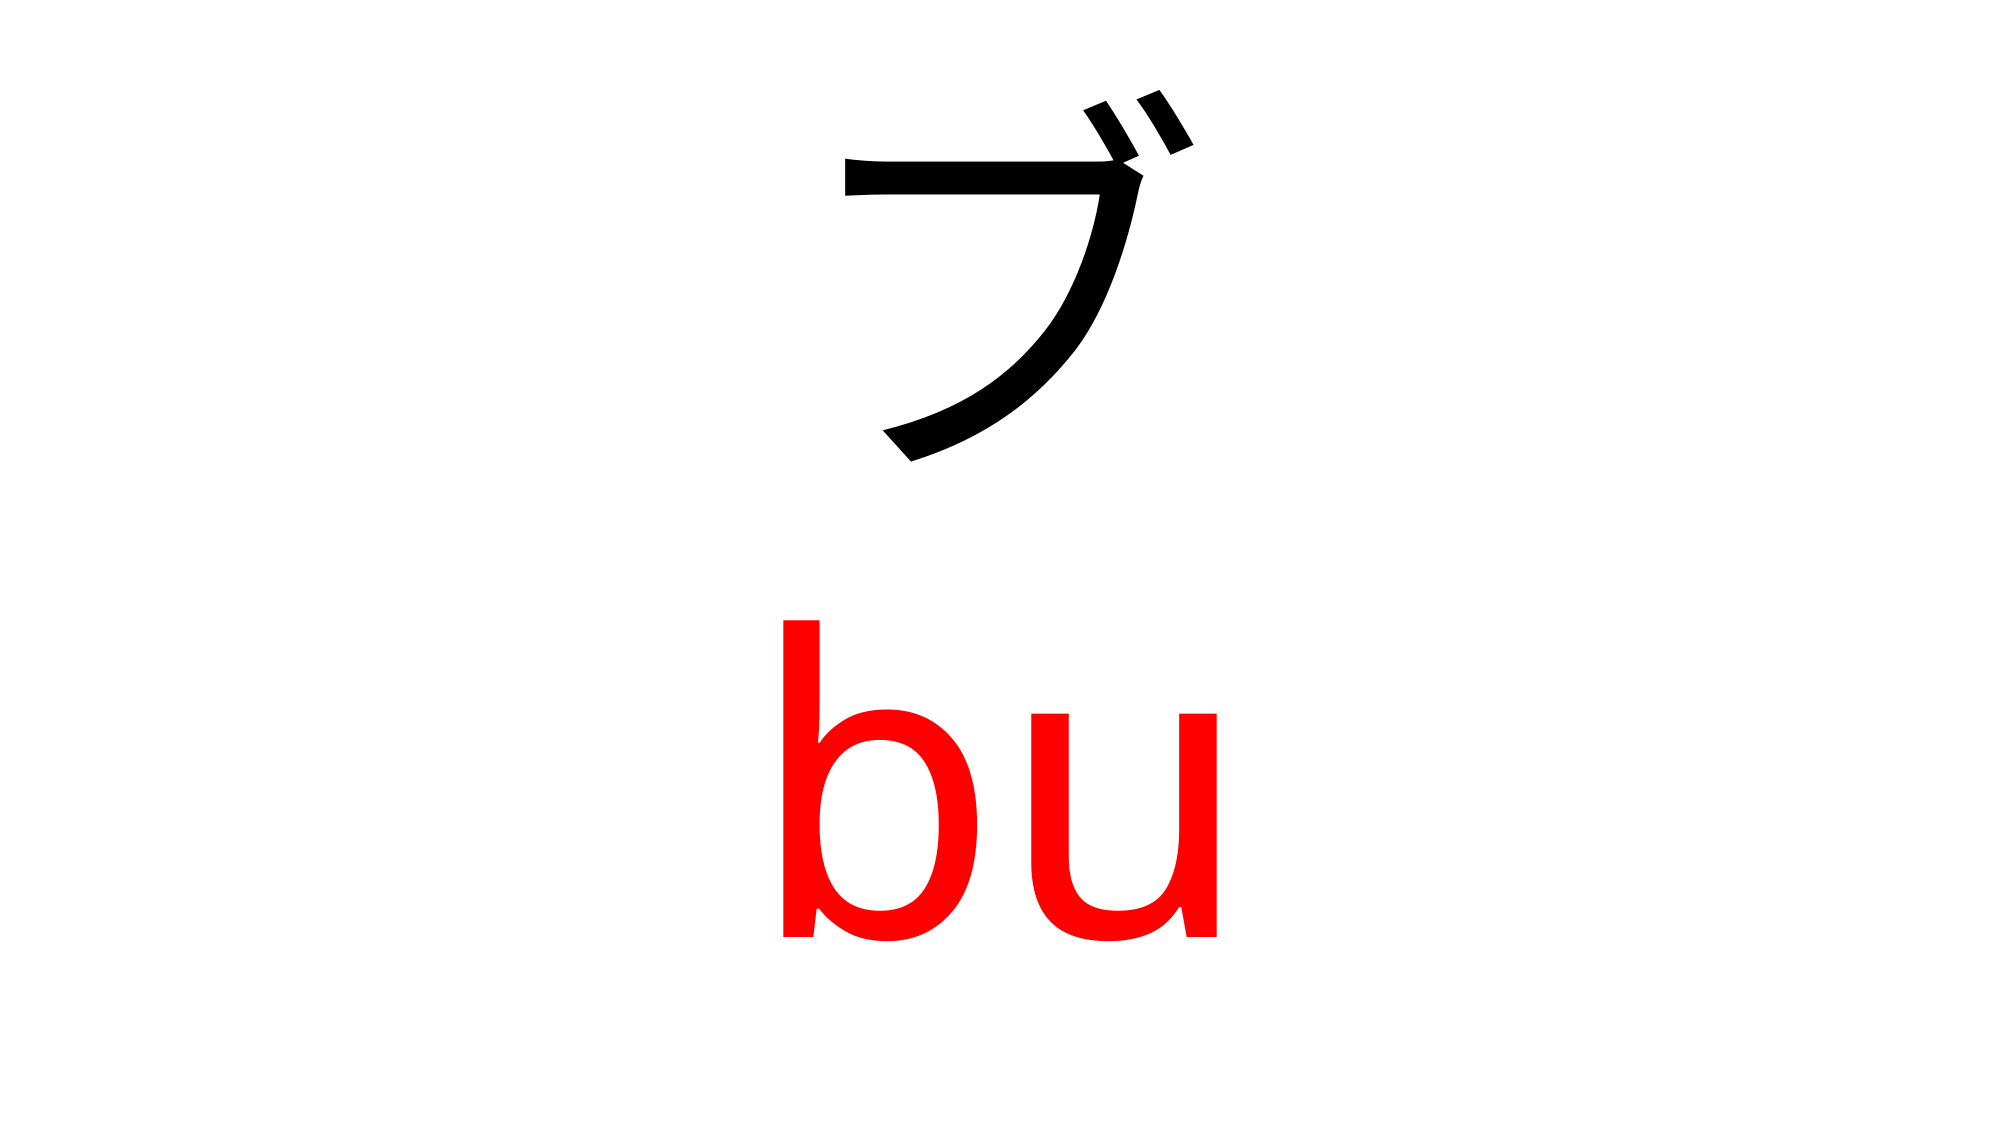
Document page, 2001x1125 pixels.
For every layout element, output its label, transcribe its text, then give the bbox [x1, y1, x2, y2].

title ブ [249, 71, 1750, 545]
text_box bu [249, 562, 1750, 1036]
